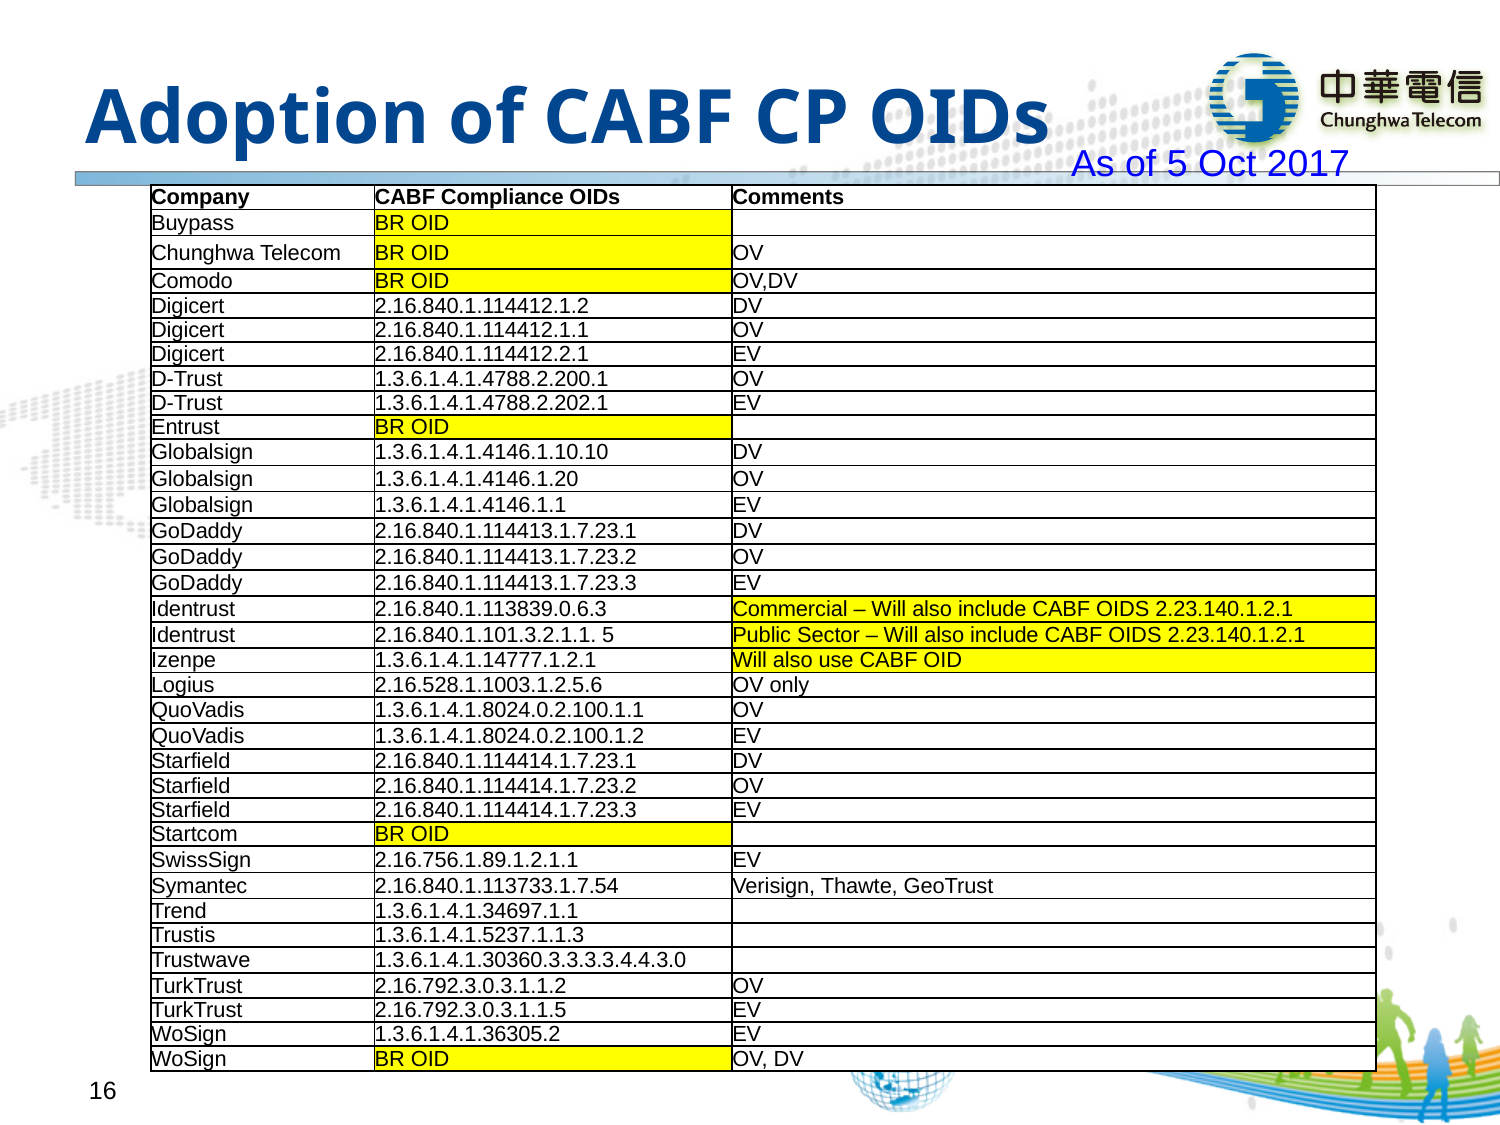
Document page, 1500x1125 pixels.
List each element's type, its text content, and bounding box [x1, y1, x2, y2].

table_cell Logius [152, 673, 374, 696]
table_cell BR OID [375, 416, 731, 438]
table_cell EV [733, 999, 1375, 1021]
table_cell 1.3.6.1.4.1.14777.1.2.1 [375, 649, 731, 672]
table_cell GoDaddy [152, 519, 374, 543]
table_cell Entrust [152, 416, 374, 438]
table_cell Verisign, Thawte, GeoTrust [733, 873, 1375, 898]
table_cell 1.3.6.1.4.1.4146.1.1 [375, 492, 731, 517]
table_cell Starfield [152, 750, 374, 772]
table_cell OV [733, 974, 1375, 997]
table_cell OV only [733, 673, 1375, 696]
table_cell 1.3.6.1.4.1.8024.0.2.100.1.1 [375, 698, 731, 722]
table_cell 2.16.528.1.1003.1.2.5.6 [375, 673, 731, 696]
table_cell [733, 823, 1375, 845]
table_cell 1.3.6.1.4.1.4788.2.202.1 [375, 392, 731, 414]
table_cell WoSign [152, 1023, 374, 1045]
table_cell Starfield [152, 774, 374, 797]
table_cell Globalsign [152, 492, 374, 517]
table_cell Digicert [152, 343, 374, 365]
table_cell 1.3.6.1.4.1.4146.1.20 [375, 466, 731, 491]
table_cell Public Sector – Will also include CABF OIDS 2.23.140.1.2.1 [733, 623, 1375, 647]
table_cell OV, DV [733, 1047, 1375, 1070]
table_cell Chunghwa Telecom [152, 236, 374, 268]
table_cell BR OID [375, 823, 731, 845]
table_cell [733, 416, 1375, 438]
picture [1424, 1112, 1441, 1116]
table_cell 1.3.6.1.4.1.36305.2 [375, 1023, 731, 1045]
table_cell TurkTrust [152, 999, 374, 1021]
table_header Company [152, 186, 374, 209]
table_cell 1.3.6.1.4.1.5237.1.1.3 [375, 924, 731, 946]
table_cell [733, 210, 1375, 235]
table_cell 2.16.840.1.114412.2.1 [375, 343, 731, 365]
table_cell 2.16.840.1.113733.1.7.54 [375, 873, 731, 898]
table_cell 1.3.6.1.4.1.4146.1.10.10 [375, 440, 731, 465]
table_cell D-Trust [152, 392, 374, 414]
table_cell 2.16.792.3.0.3.1.1.5 [375, 999, 731, 1021]
table_cell 2.16.840.1.114414.1.7.23.2 [375, 774, 731, 797]
table_cell Starfield [152, 799, 374, 821]
table_cell D-Trust [152, 367, 374, 390]
table_header CABF Compliance OIDs [375, 186, 731, 209]
table_cell BR OID [375, 210, 731, 235]
table_cell OV [733, 545, 1375, 569]
table_cell 2.16.840.1.114412.1.1 [375, 319, 731, 341]
table_cell QuoVadis [152, 724, 374, 748]
table_cell BR OID [375, 270, 731, 292]
picture [0, 0, 1500, 1125]
table_cell 2.16.756.1.89.1.2.1.1 [375, 847, 731, 872]
table_cell Will also use CABF OID [733, 649, 1375, 672]
table_cell DV [733, 440, 1375, 465]
table_cell DV [733, 750, 1375, 772]
table_cell [733, 899, 1375, 922]
table_cell GoDaddy [152, 571, 374, 595]
table_cell 2.16.840.1.114413.1.7.23.1 [375, 519, 731, 543]
table_cell Trustis [152, 924, 374, 946]
table_cell Startcom [152, 823, 374, 845]
table_cell EV [733, 724, 1375, 748]
table_cell Globalsign [152, 466, 374, 491]
table_cell 2.16.840.1.114414.1.7.23.1 [375, 750, 731, 772]
table_cell Digicert [152, 319, 374, 341]
table_cell Comodo [152, 270, 374, 292]
table_cell EV [733, 847, 1375, 872]
table_cell 2.16.840.1.113839.0.6.3 [375, 597, 731, 621]
picture [1426, 1106, 1442, 1110]
table_cell 2.16.840.1.101.3.2.1.1. 5 [375, 623, 731, 647]
table_cell [733, 924, 1375, 946]
table_cell BR OID [375, 236, 731, 268]
table_cell EV [733, 1023, 1375, 1045]
table_cell Identrust [152, 623, 374, 647]
table_cell OV [733, 236, 1375, 268]
table_cell OV [733, 319, 1375, 341]
table_cell WoSign [152, 1047, 374, 1066]
table_cell [733, 948, 1375, 972]
table_cell TurkTrust [152, 974, 374, 997]
table_cell Commercial – Will also include CABF OIDS 2.23.140.1.2.1 [733, 597, 1375, 621]
table_cell Symantec [152, 873, 374, 898]
table_cell OV [733, 774, 1375, 797]
table_cell Trustwave [152, 948, 374, 972]
table_cell 2.16.840.1.114413.1.7.23.3 [375, 571, 731, 595]
table_cell 2.16.840.1.114414.1.7.23.3 [375, 799, 731, 821]
table_header Comments [733, 186, 1375, 209]
table_cell Trend [152, 899, 374, 922]
table_cell EV [733, 343, 1375, 365]
table_cell GoDaddy [152, 545, 374, 569]
table_cell SwissSign [152, 847, 374, 872]
text_box As of 5 Oct 2017 [1056, 131, 1366, 192]
title Adoption of CABF CP OIDs [70, 42, 1425, 184]
table_cell OV [733, 367, 1375, 390]
table_cell 1.3.6.1.4.1.30360.3.3.3.3.4.4.3.0 [375, 948, 731, 972]
table_cell 2.16.840.1.114412.1.2 [375, 294, 731, 317]
table_cell Digicert [152, 294, 374, 317]
table_cell 2.16.840.1.114413.1.7.23.2 [375, 545, 731, 569]
table_cell 1.3.6.1.4.1.34697.1.1 [375, 899, 731, 922]
table_cell 2.16.792.3.0.3.1.1.2 [375, 974, 731, 997]
table_cell DV [733, 519, 1375, 543]
table_cell Globalsign [152, 440, 374, 465]
table_cell EV [733, 392, 1375, 414]
table_cell Izenpe [152, 649, 374, 672]
table_cell 1.3.6.1.4.1.4788.2.200.1 [375, 367, 731, 390]
table_cell EV [733, 571, 1375, 595]
table_cell BR OID [375, 1047, 731, 1070]
table_cell EV [733, 492, 1375, 517]
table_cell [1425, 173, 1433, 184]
table_cell OV [733, 698, 1375, 722]
slide_number 16 [73, 1066, 425, 1106]
table_cell 1.3.6.1.4.1.8024.0.2.100.1.2 [375, 724, 731, 748]
table_cell Identrust [152, 597, 374, 621]
table_cell OV [733, 466, 1375, 491]
table_cell DV [733, 294, 1375, 317]
table_cell OV,DV [733, 270, 1375, 292]
table_cell EV [733, 799, 1375, 821]
table_cell Buypass [152, 210, 374, 235]
table_cell QuoVadis [152, 698, 374, 722]
